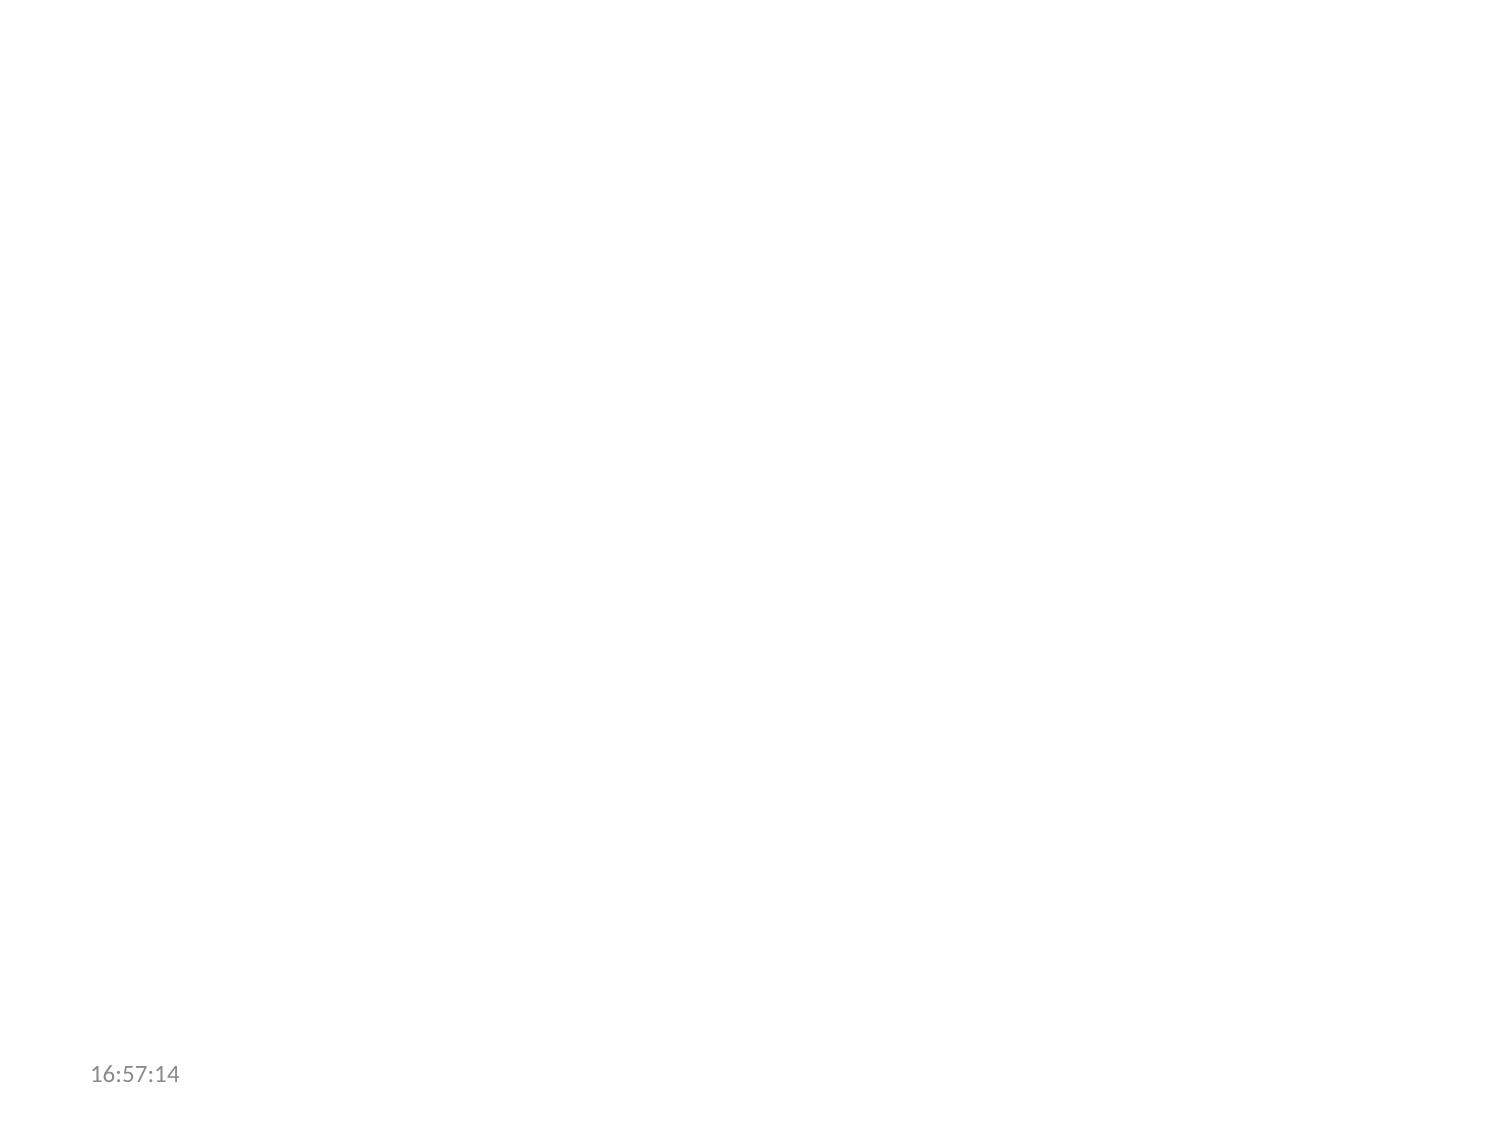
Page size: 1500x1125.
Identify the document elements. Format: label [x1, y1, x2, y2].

slide_number [75, 1042, 425, 1103]
